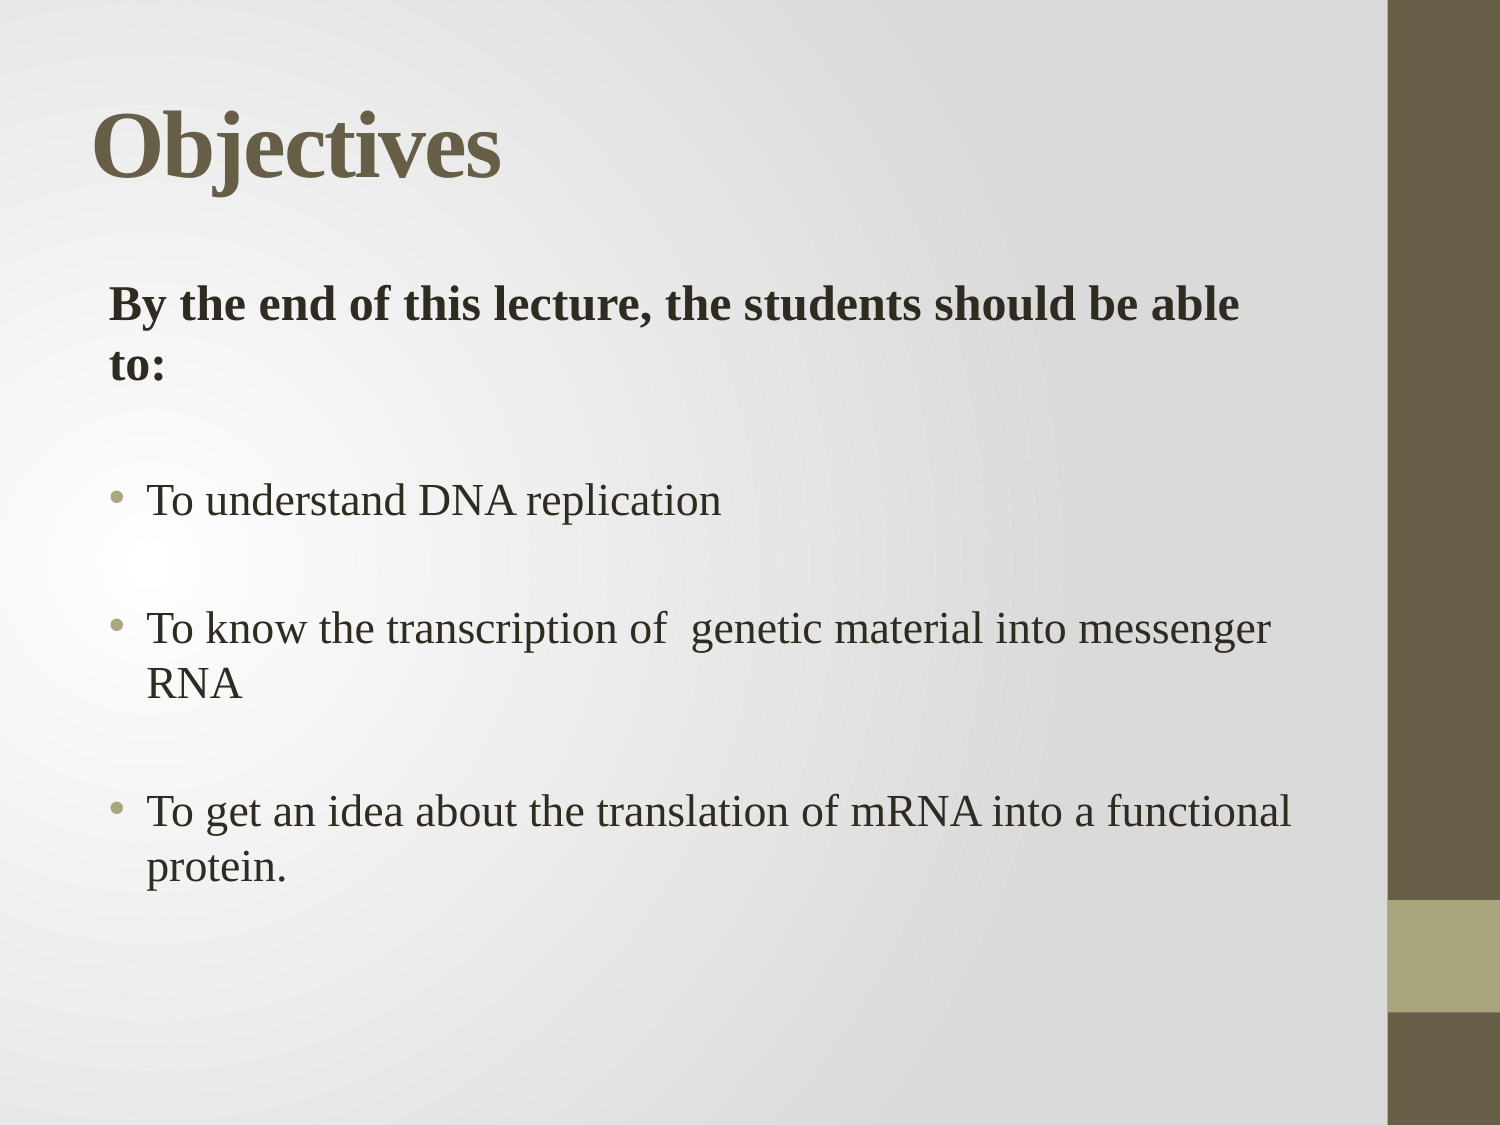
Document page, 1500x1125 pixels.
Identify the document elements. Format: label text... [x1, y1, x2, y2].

title Objectives [75, 45, 1325, 233]
list By the end of this lecture, the students should be able to: To understand DNA replication To know the transcription of genetic material into messenger RNA To get an idea about the translation of mRNA into a functional protein. [75, 262, 1325, 1050]
